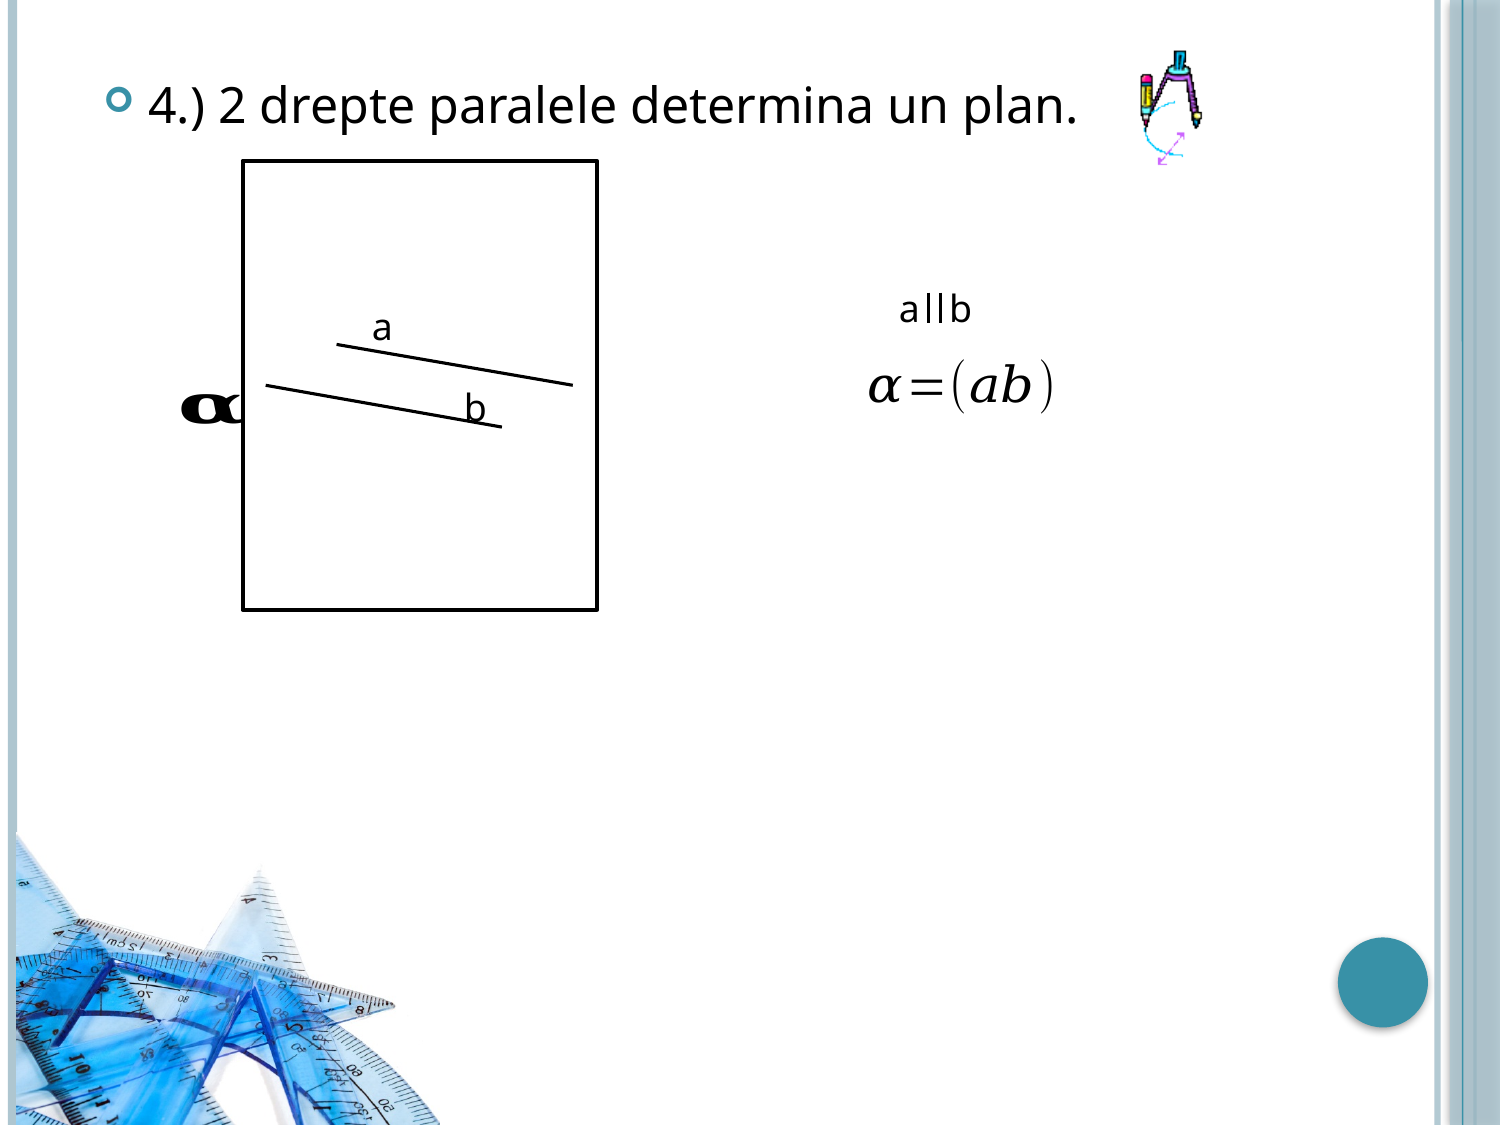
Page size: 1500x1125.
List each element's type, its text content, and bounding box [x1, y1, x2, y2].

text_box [335, 343, 574, 386]
text_box a b [884, 277, 1038, 338]
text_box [265, 384, 503, 428]
picture [1139, 48, 1205, 168]
text_box [241, 159, 599, 612]
list 4.) 2 drepte paralele determina un plan. [88, 66, 1314, 866]
picture [16, 832, 441, 1125]
text_box a [357, 295, 408, 341]
